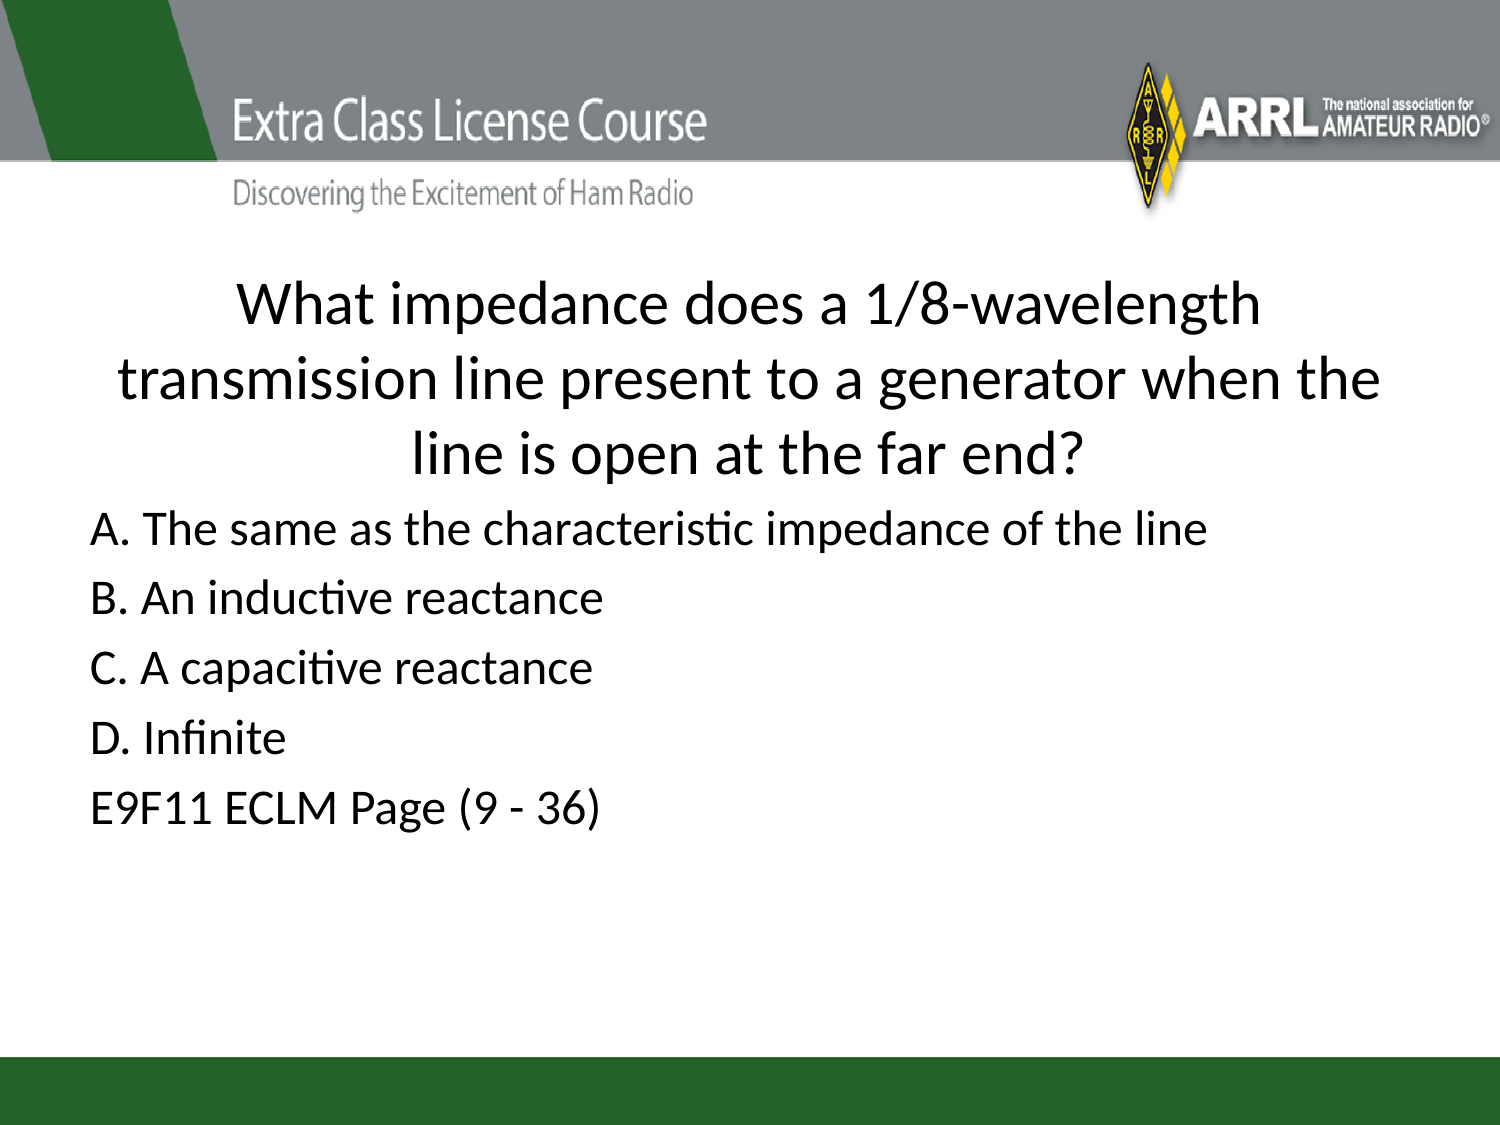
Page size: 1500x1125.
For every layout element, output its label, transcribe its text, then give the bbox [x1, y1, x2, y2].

list A. The same as the characteristic impedance of the line B. An inductive reactance C. A capacitive reactance D. Infinite E9F11 ECLM Page (9 - 36) [75, 487, 1425, 1005]
picture [0, 0, 1500, 1125]
title What impedance does a 1/8-wavelength transmission line present to a generator when the line is open at the far end? [75, 254, 1425, 435]
